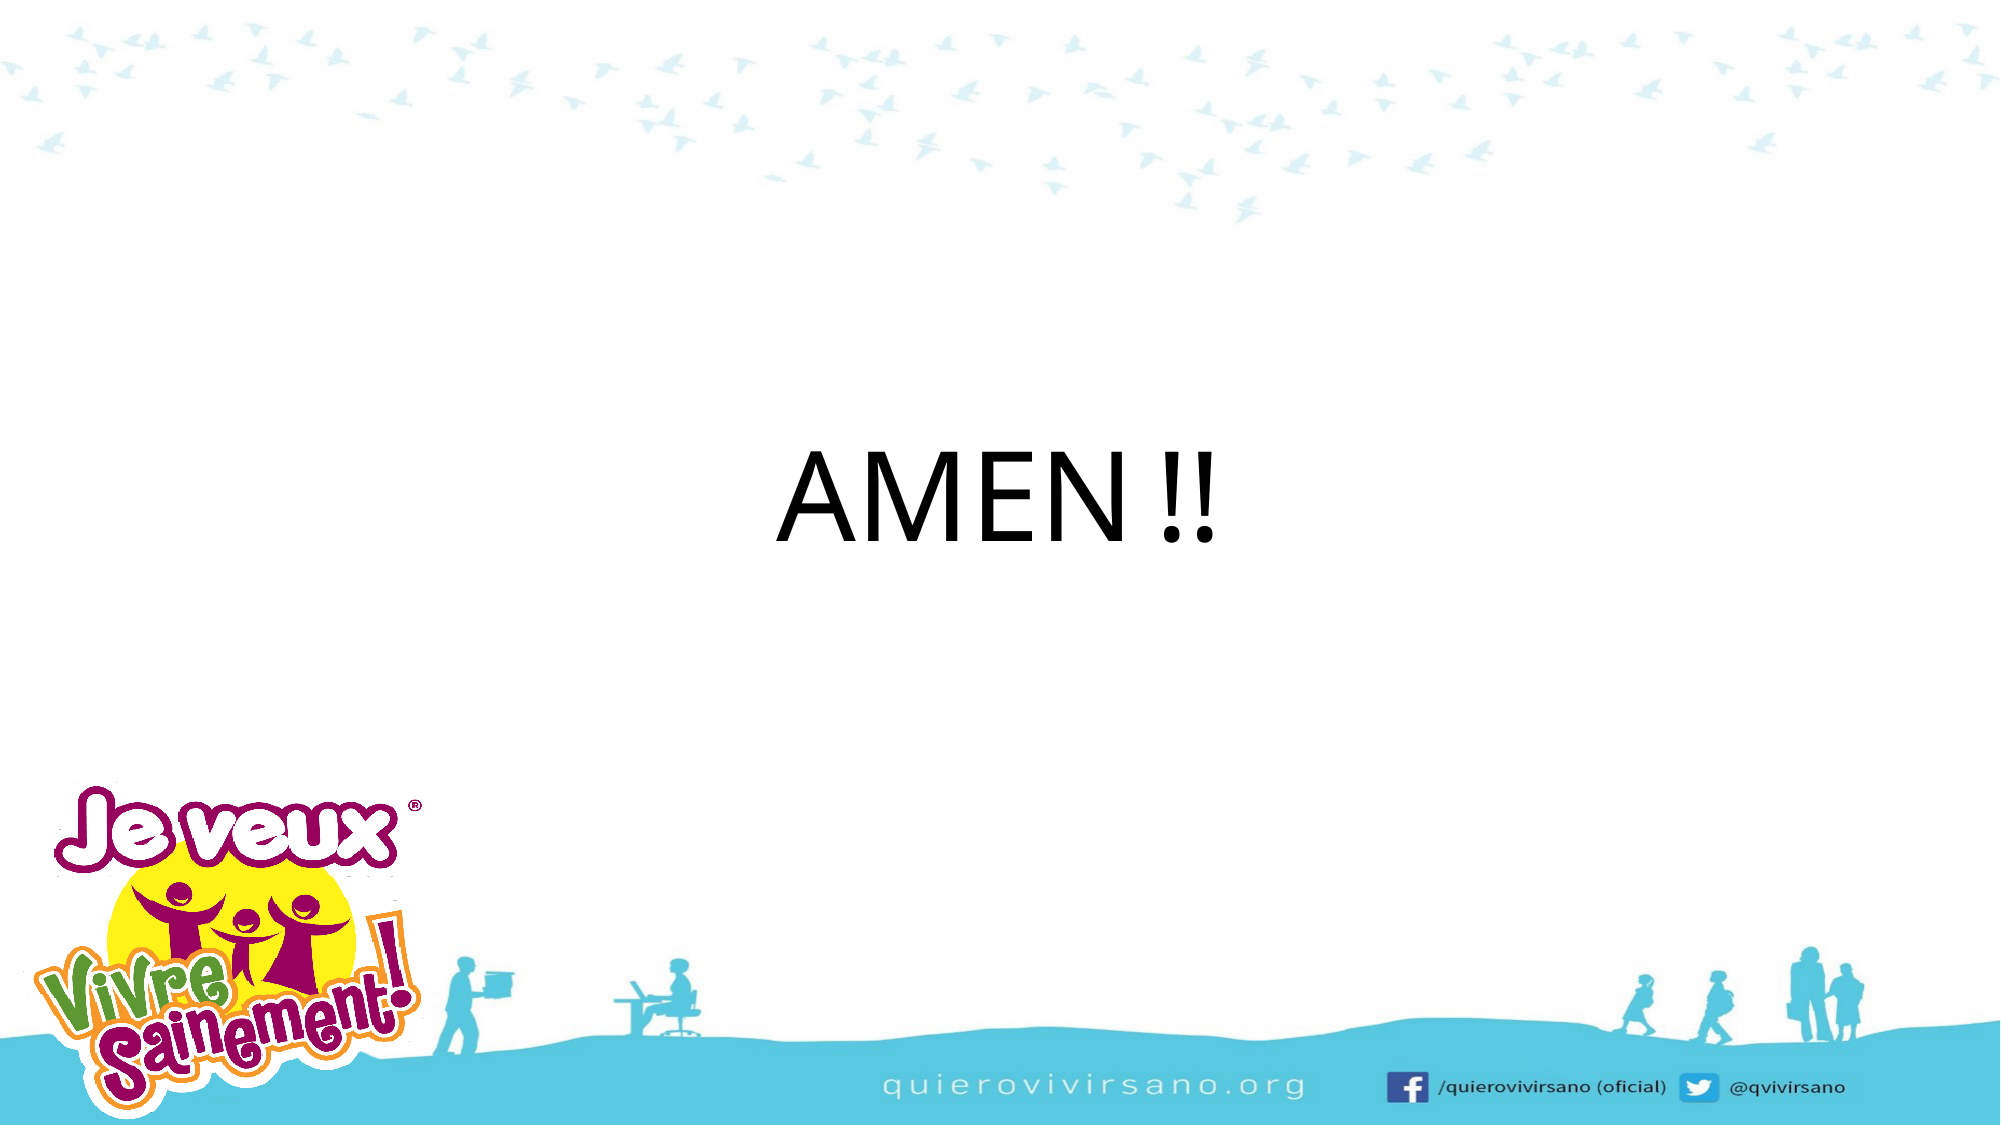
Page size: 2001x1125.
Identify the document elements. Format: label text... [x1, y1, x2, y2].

picture [0, 0, 2001, 1125]
title AMEN !! [249, 184, 1750, 576]
